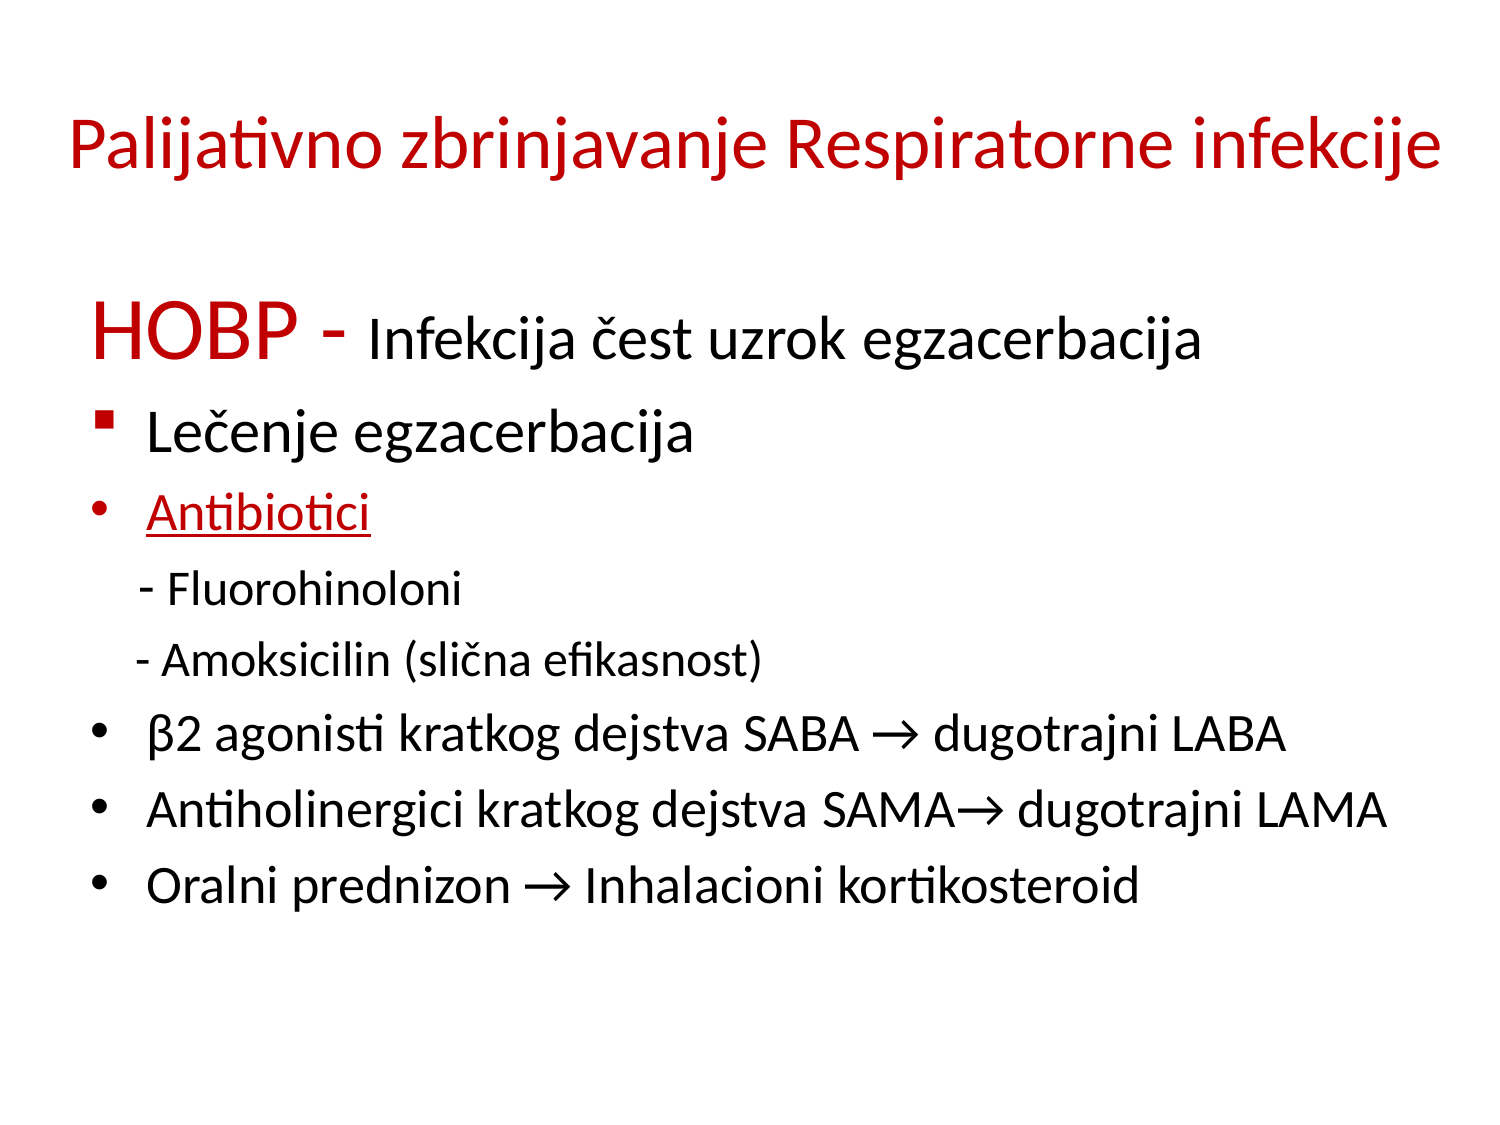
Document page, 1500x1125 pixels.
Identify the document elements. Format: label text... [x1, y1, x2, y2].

list HOBP - Infekcija čest uzrok egzacerbacija Lečenje egzacerbacija Antibiotici - Fluorohinoloni - Amoksicilin (slična efikasnost) β2 agonisti kratkog dejstva SABA → dugotrajni LABA Antiholinergici kratkog dejstva SAMA→ dugotrajni LAMA Oralni prednizon → Inhalacioni kortikosteroid [75, 262, 1425, 1005]
title Palijativno zbrinjavanje Respiratorne infekcije [50, 45, 1463, 233]
